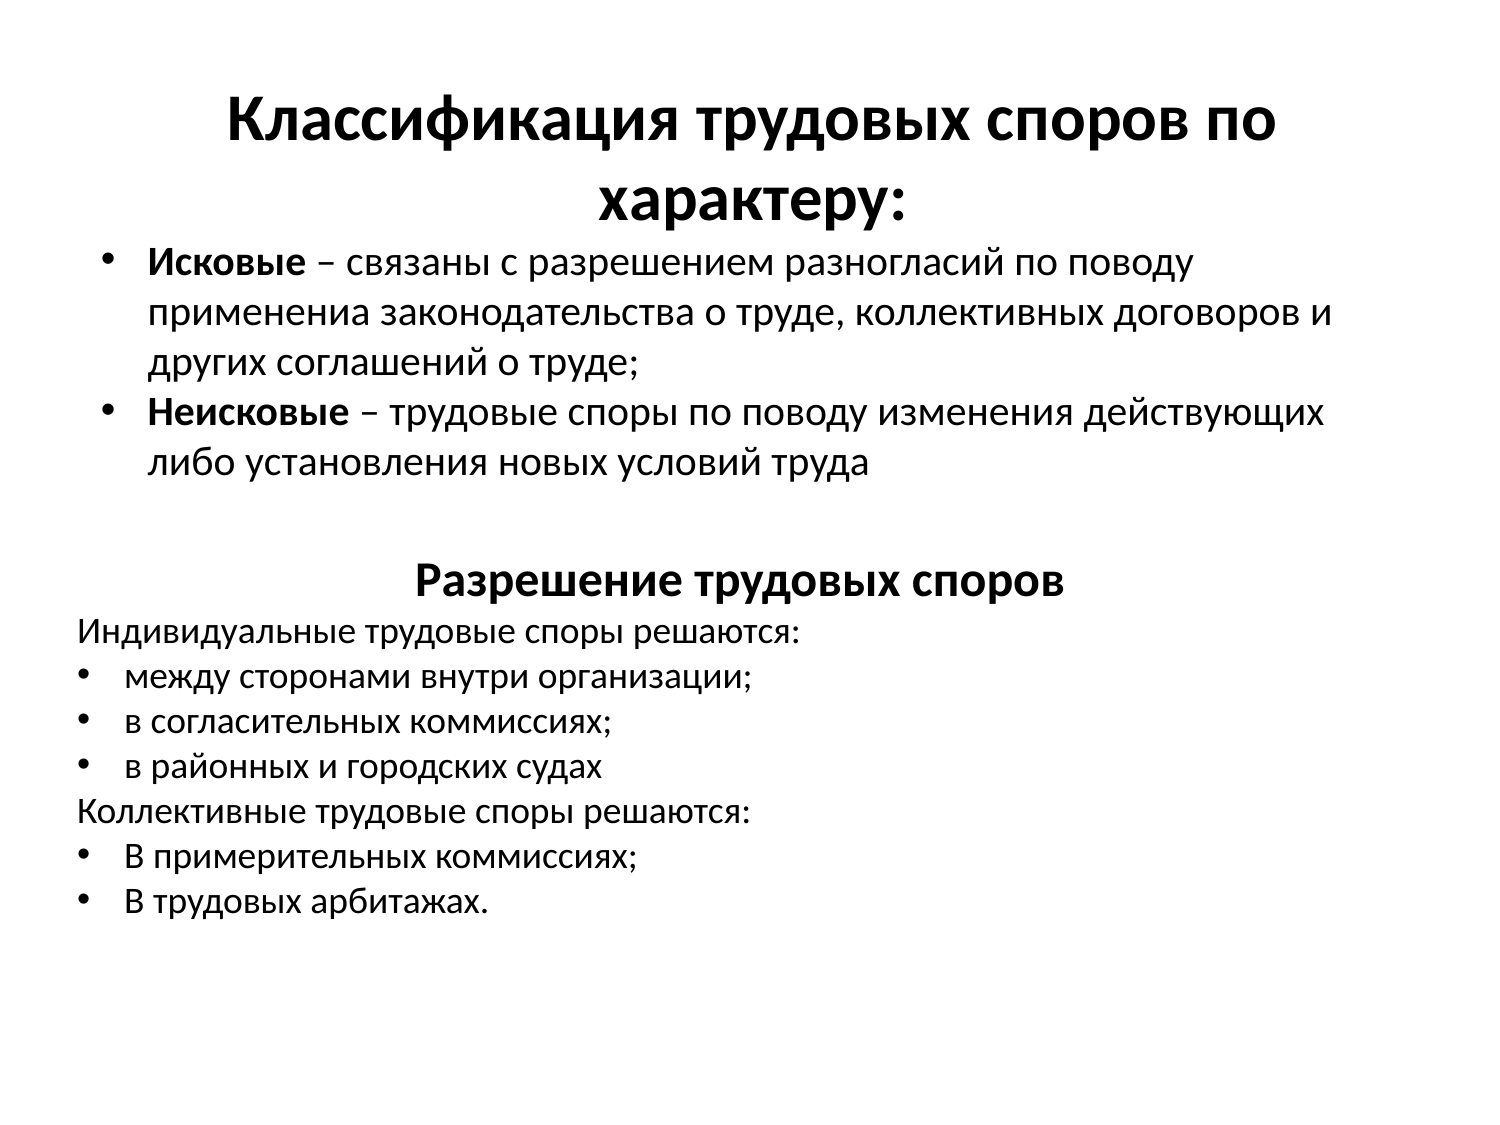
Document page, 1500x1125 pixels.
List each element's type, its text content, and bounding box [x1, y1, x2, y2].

text_box Классификация трудовых споров по характеру: Исковые – связаны с разрешением разногласий по поводу применениа законодательства о труде, коллективных договоров и других соглашений о труде; Неисковые – трудовые споры по поводу изменения действующих либо установления новых условий труда [85, 66, 1421, 492]
text_box Разрешение трудовых споров Индивидуальные трудовые споры решаются: между сторонами внутри организации; в согласительных коммиссиях; в районных и городских судах Коллективные трудовые споры решаются: В примерительных коммиссиях; В трудовых арбитажах. [62, 538, 1419, 929]
